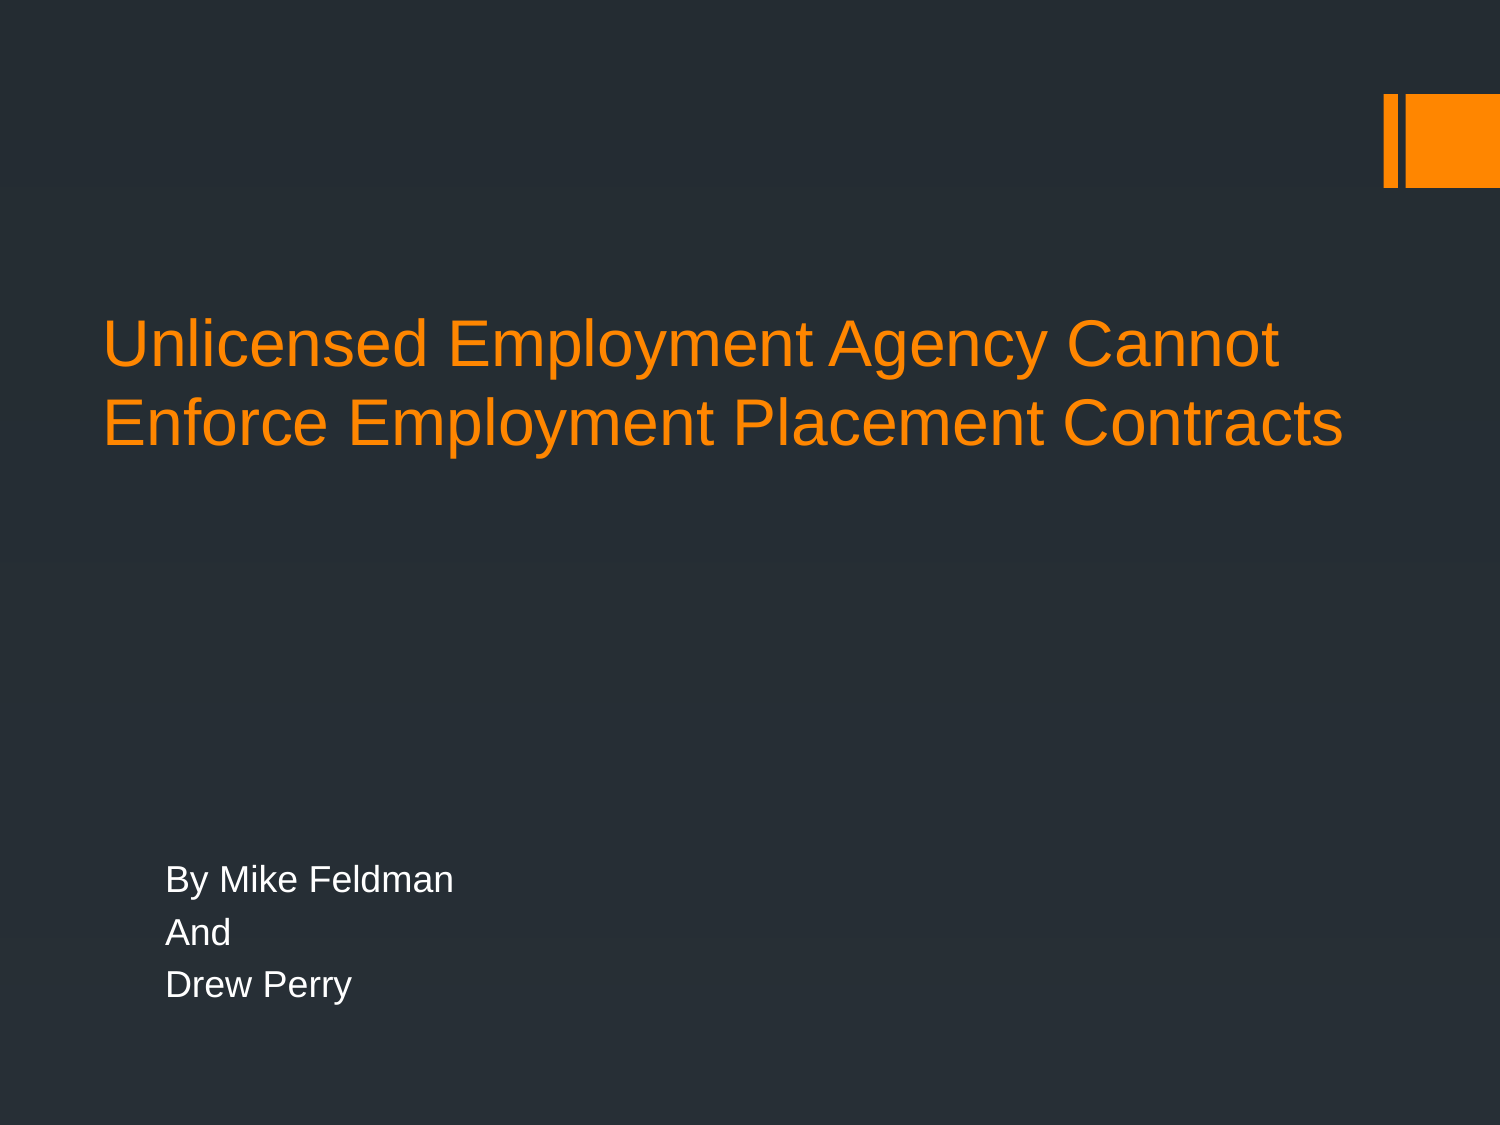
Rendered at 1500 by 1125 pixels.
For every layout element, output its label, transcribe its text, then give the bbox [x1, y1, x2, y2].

subtitle By Mike Feldman And Drew Perry [150, 847, 1350, 1036]
title Unlicensed Employment Agency Cannot Enforce Employment Placement Contracts [87, 224, 1363, 467]
